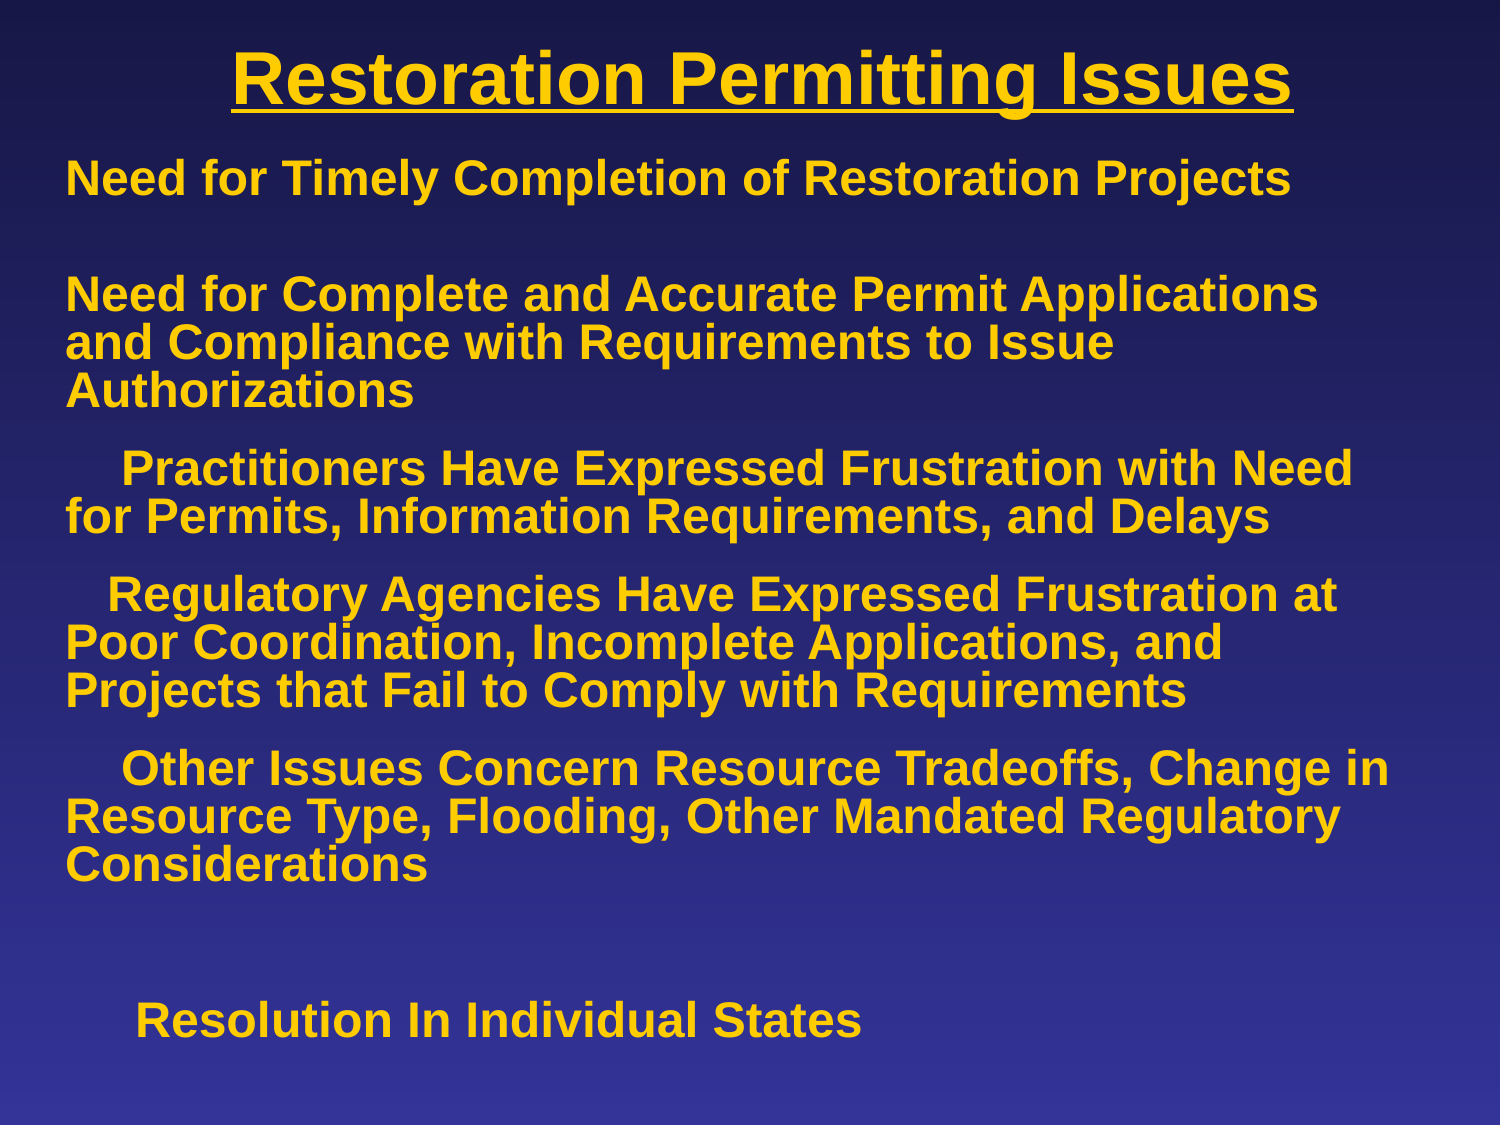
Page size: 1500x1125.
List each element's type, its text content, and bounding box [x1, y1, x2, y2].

title Restoration Permitting Issues [124, 0, 1401, 149]
subtitle Need for Timely Completion of Restoration Projects Need for Complete and Accurate Permit Applications and Compliance with Requirements to Issue Authorizations Practitioners Have Expressed Frustration with Need for Permits, Information Requirements, and Delays Regulatory Agencies Have Expressed Frustration at Poor Coordination, Incomplete Applications, and Projects that Fail to Comply with Requirements Other Issues Concern Resource Tradeoffs, Change in Resource Type, Flooding, Other Mandated Regulatory Considerations Resolution In Individual States [49, 149, 1438, 951]
